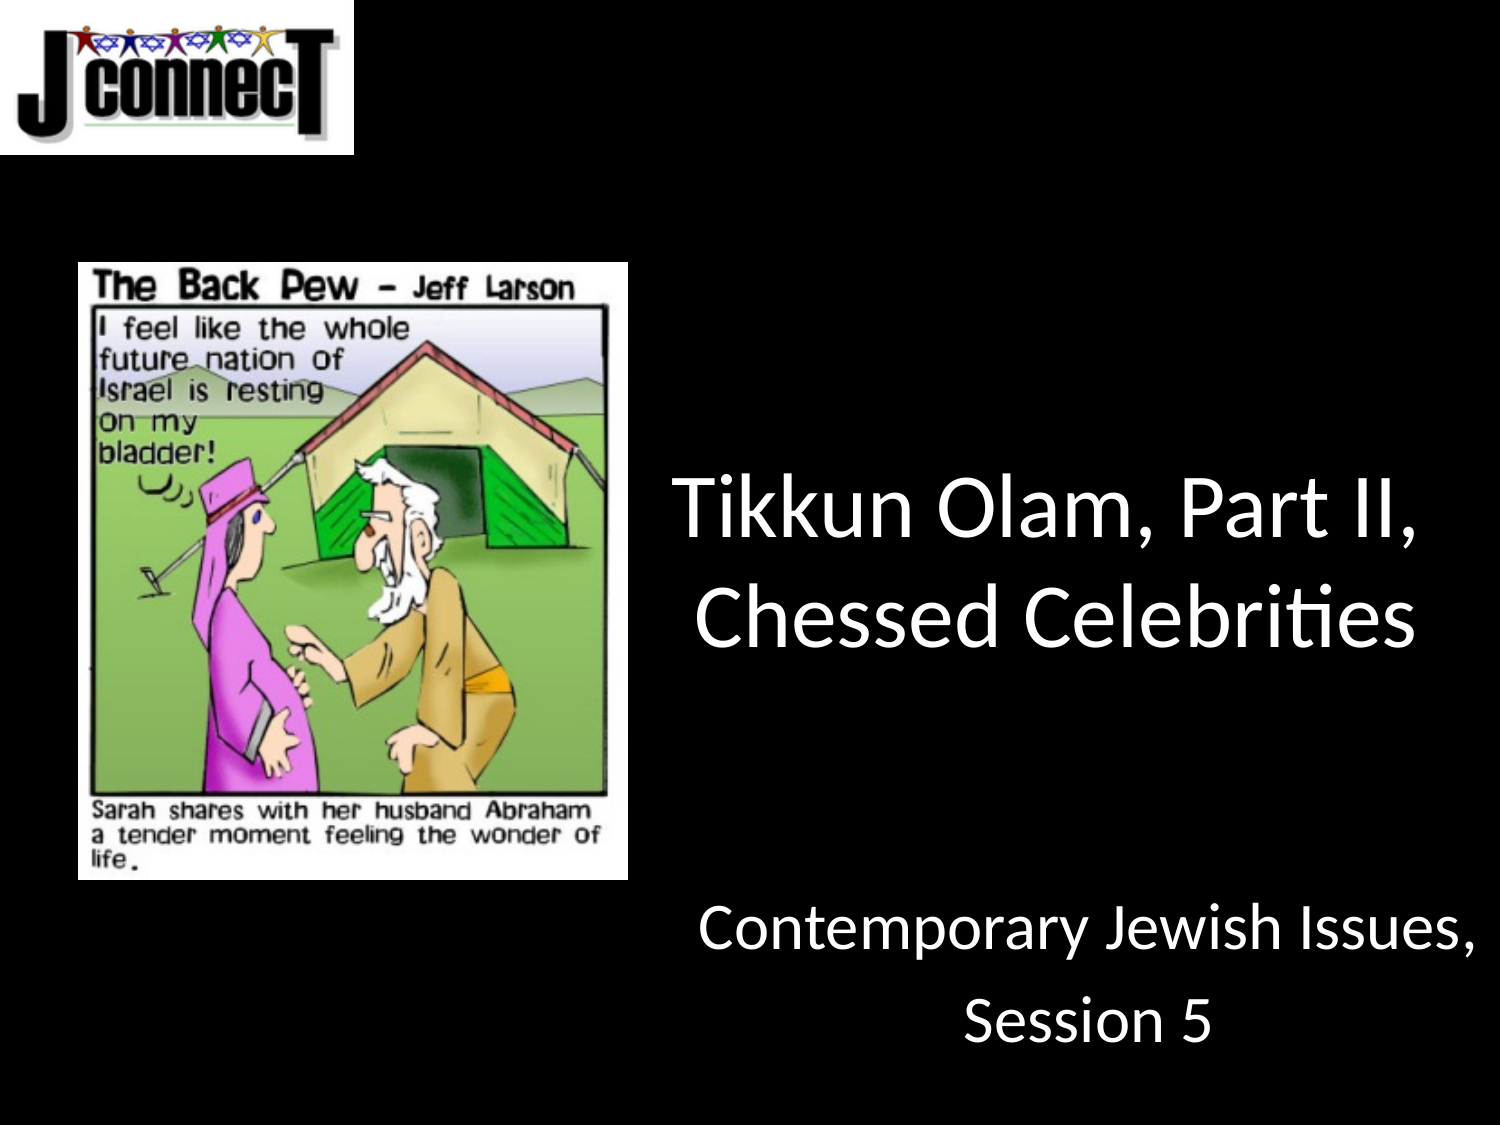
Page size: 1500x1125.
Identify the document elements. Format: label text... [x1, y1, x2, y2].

subtitle Contemporary Jewish Issues, Session 5 [682, 875, 1495, 1113]
title Tikkun Olam, Part II, Chessed Celebrities [633, 350, 1495, 763]
picture [0, 0, 354, 155]
picture [78, 262, 628, 880]
